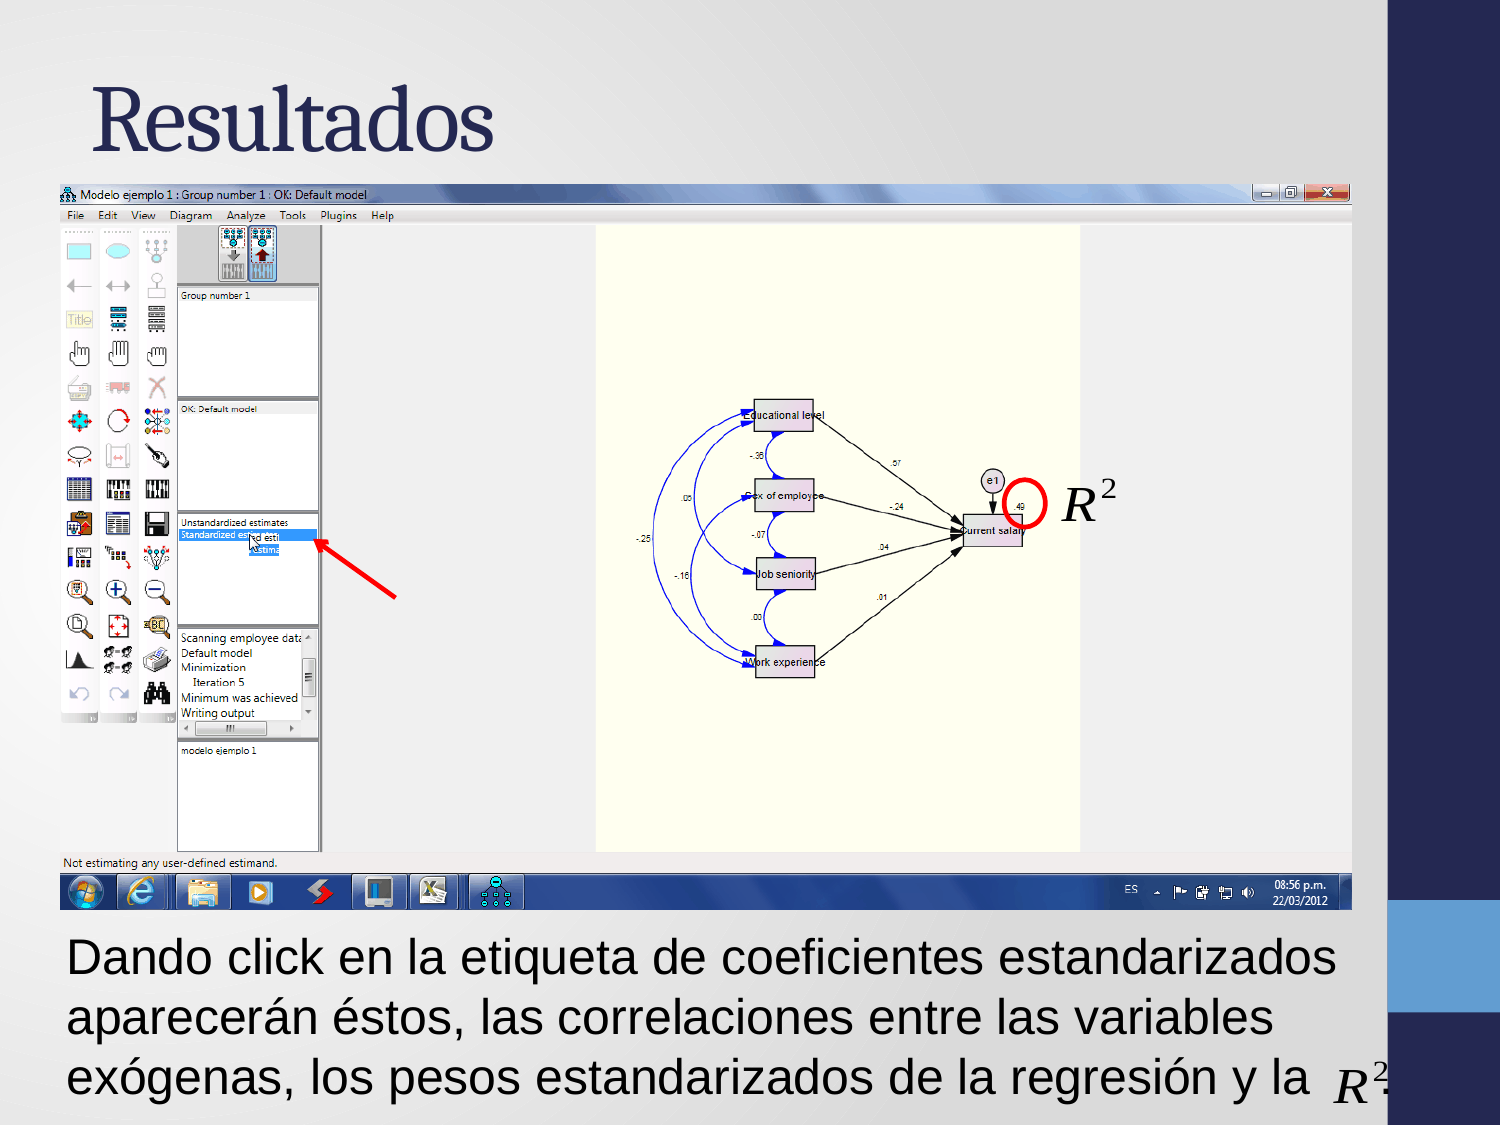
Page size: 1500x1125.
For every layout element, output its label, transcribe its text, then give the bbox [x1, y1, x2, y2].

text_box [1322, 1048, 1401, 1113]
title Resultados [75, 19, 1425, 207]
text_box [1050, 465, 1129, 530]
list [60, 184, 1352, 911]
text_box Dando click en la etiqueta de coeficientes estandarizados aparecerán éstos, las correlaciones entre las variables exógenas, los pesos estandarizados de la regresión y la . [51, 916, 1500, 1112]
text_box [312, 538, 396, 599]
